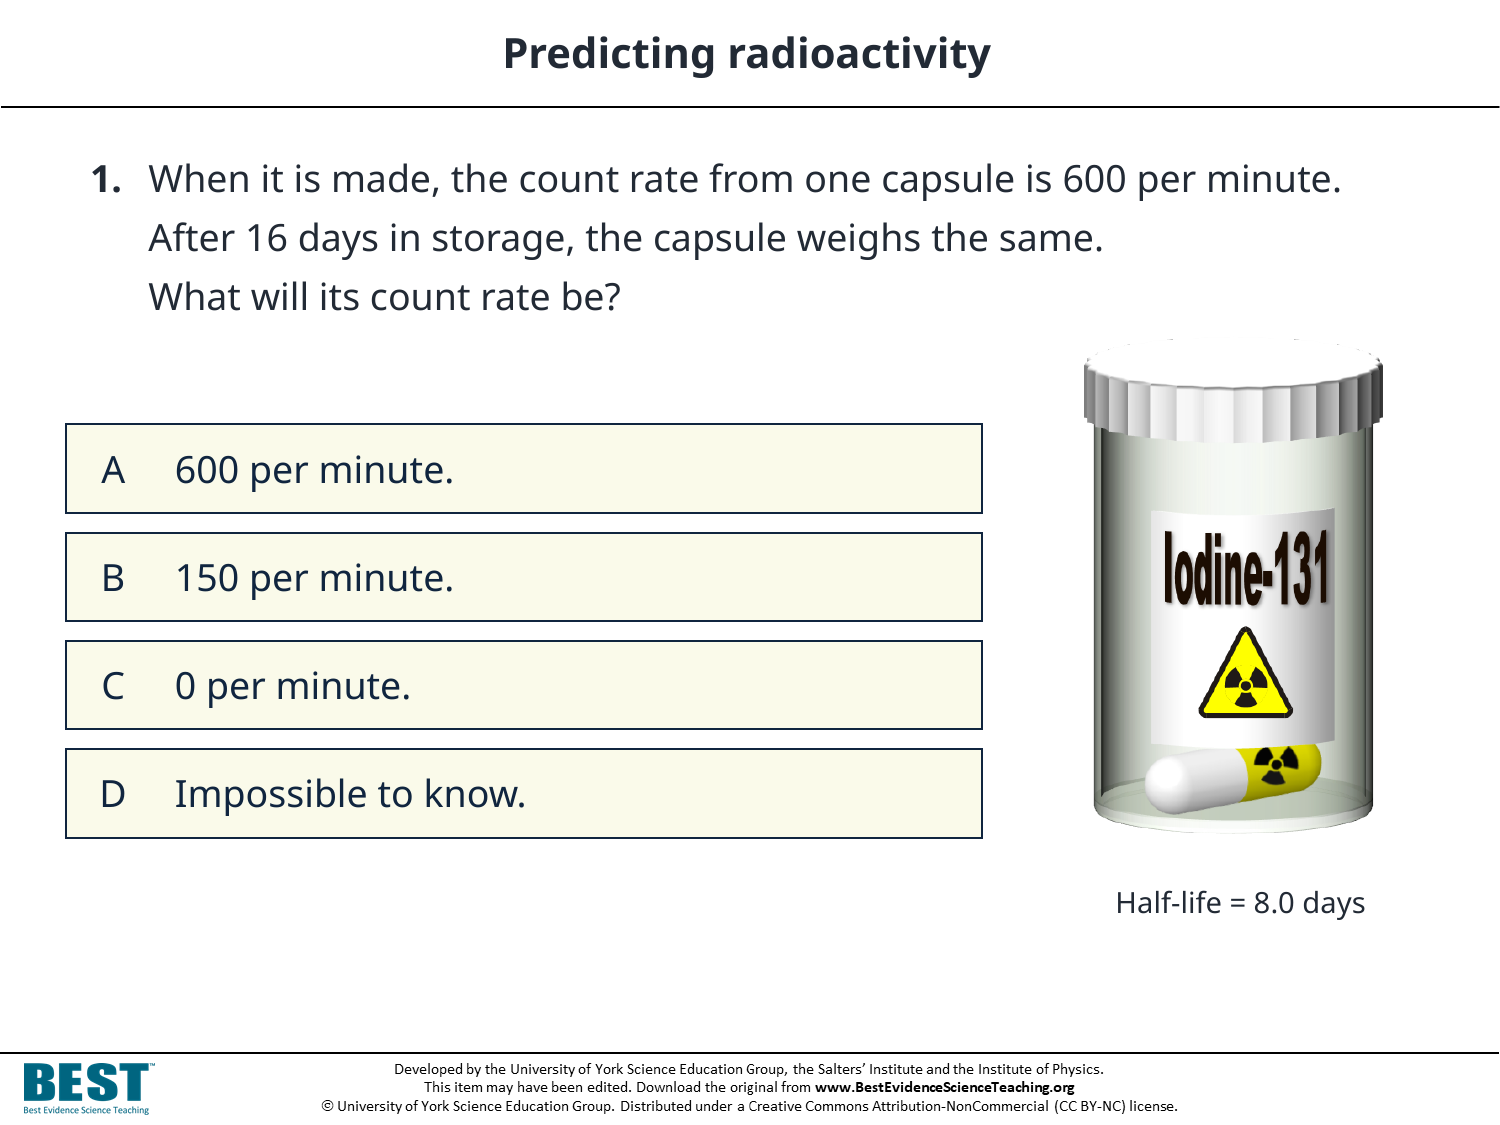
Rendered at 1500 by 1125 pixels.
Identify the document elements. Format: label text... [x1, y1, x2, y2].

text_box Predicting radioactivity [23, 4, 1471, 99]
picture [0, 106, 1500, 1125]
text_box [1082, 334, 1400, 928]
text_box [65, 424, 1013, 838]
